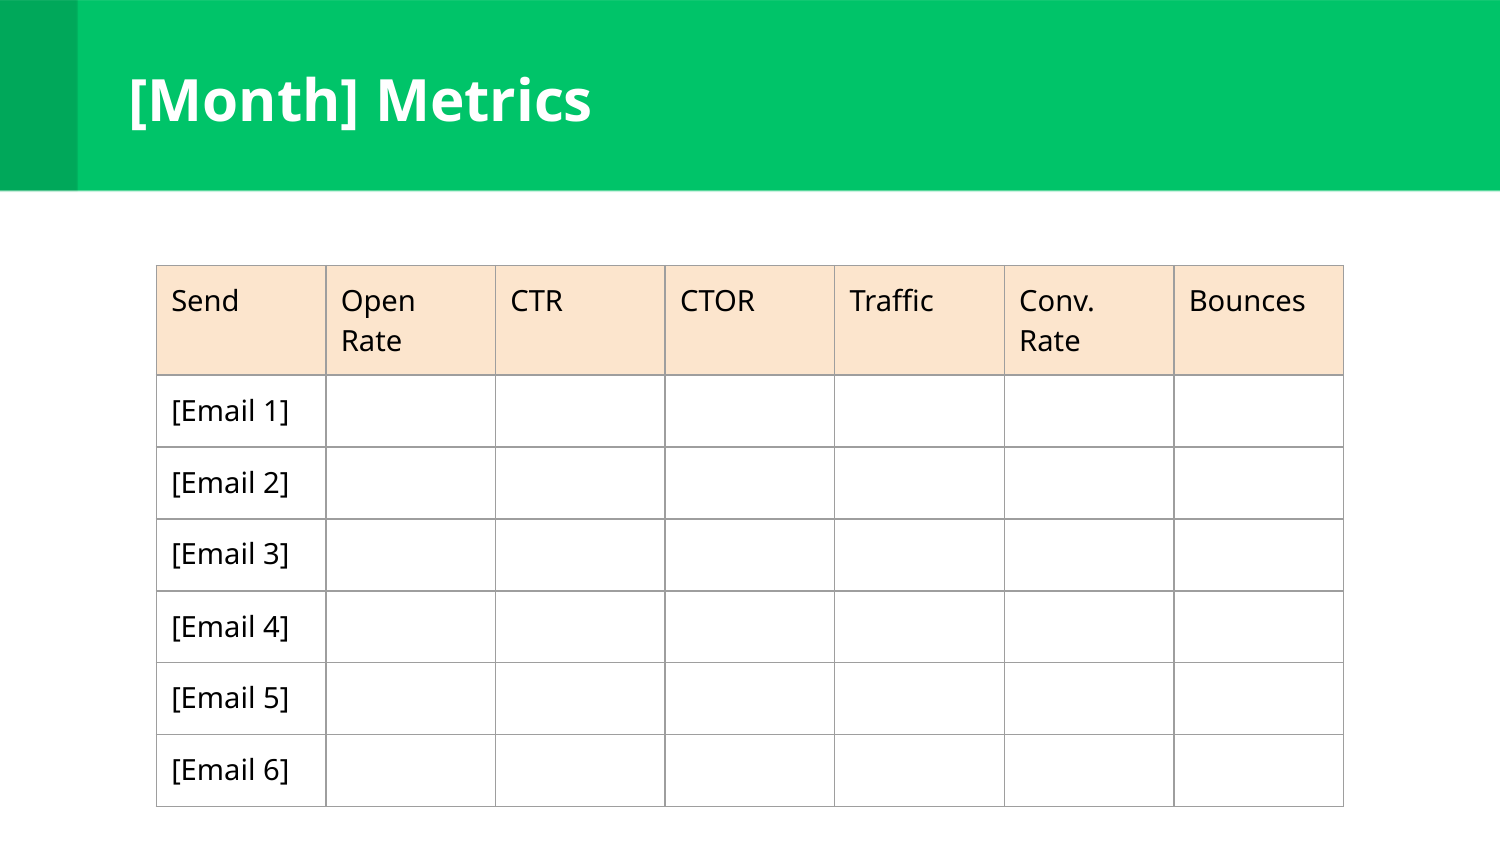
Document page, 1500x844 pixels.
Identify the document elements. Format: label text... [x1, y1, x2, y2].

table_header Traffic [835, 266, 1004, 374]
table_cell [327, 663, 495, 734]
table_header Open Rate [327, 266, 495, 374]
table_cell [1005, 592, 1173, 662]
table_cell [496, 592, 664, 662]
table_cell [666, 735, 834, 806]
table_cell [1175, 592, 1343, 662]
table_cell [Email 4] [157, 592, 325, 662]
table_cell [666, 448, 834, 518]
table_cell [1175, 735, 1343, 806]
table_cell [1175, 663, 1343, 734]
table_cell [835, 376, 1004, 446]
table_cell [835, 663, 1004, 734]
table_cell [496, 663, 664, 734]
table_cell [327, 520, 495, 590]
table_cell [835, 735, 1004, 806]
table_cell [496, 448, 664, 518]
table_cell [1005, 735, 1173, 806]
table_cell [496, 376, 664, 446]
table_header Bounces [1175, 266, 1343, 374]
table_cell [666, 520, 834, 590]
table_cell [1175, 520, 1343, 590]
table_cell [327, 592, 495, 662]
table_cell [327, 735, 495, 806]
title [Month] Metrics [113, 48, 1500, 142]
picture [0, 0, 1500, 844]
table_cell [Email 2] [157, 448, 325, 518]
table_cell [1005, 376, 1173, 446]
table_cell [666, 376, 834, 446]
table_cell [835, 448, 1004, 518]
table_header Send [157, 266, 325, 374]
table_cell [Email 1] [157, 376, 325, 446]
table_cell [Email 3] [157, 520, 325, 590]
table_cell [835, 592, 1004, 662]
table_cell [Email 6] [157, 735, 325, 806]
table_cell [835, 520, 1004, 590]
table_cell [1005, 520, 1173, 590]
table_cell [1005, 448, 1173, 518]
table_cell [327, 376, 495, 446]
table_cell [Email 5] [157, 663, 325, 734]
table_cell [1175, 448, 1343, 518]
table_cell [666, 592, 834, 662]
table_cell [1005, 663, 1173, 734]
table_cell [327, 448, 495, 518]
table_cell [496, 520, 664, 590]
table_header Conv. Rate [1005, 266, 1173, 374]
table_header CTOR [666, 266, 834, 374]
table_header CTR [496, 266, 664, 374]
table_cell [1175, 376, 1343, 446]
table_cell [496, 735, 664, 806]
table_cell [666, 663, 834, 734]
